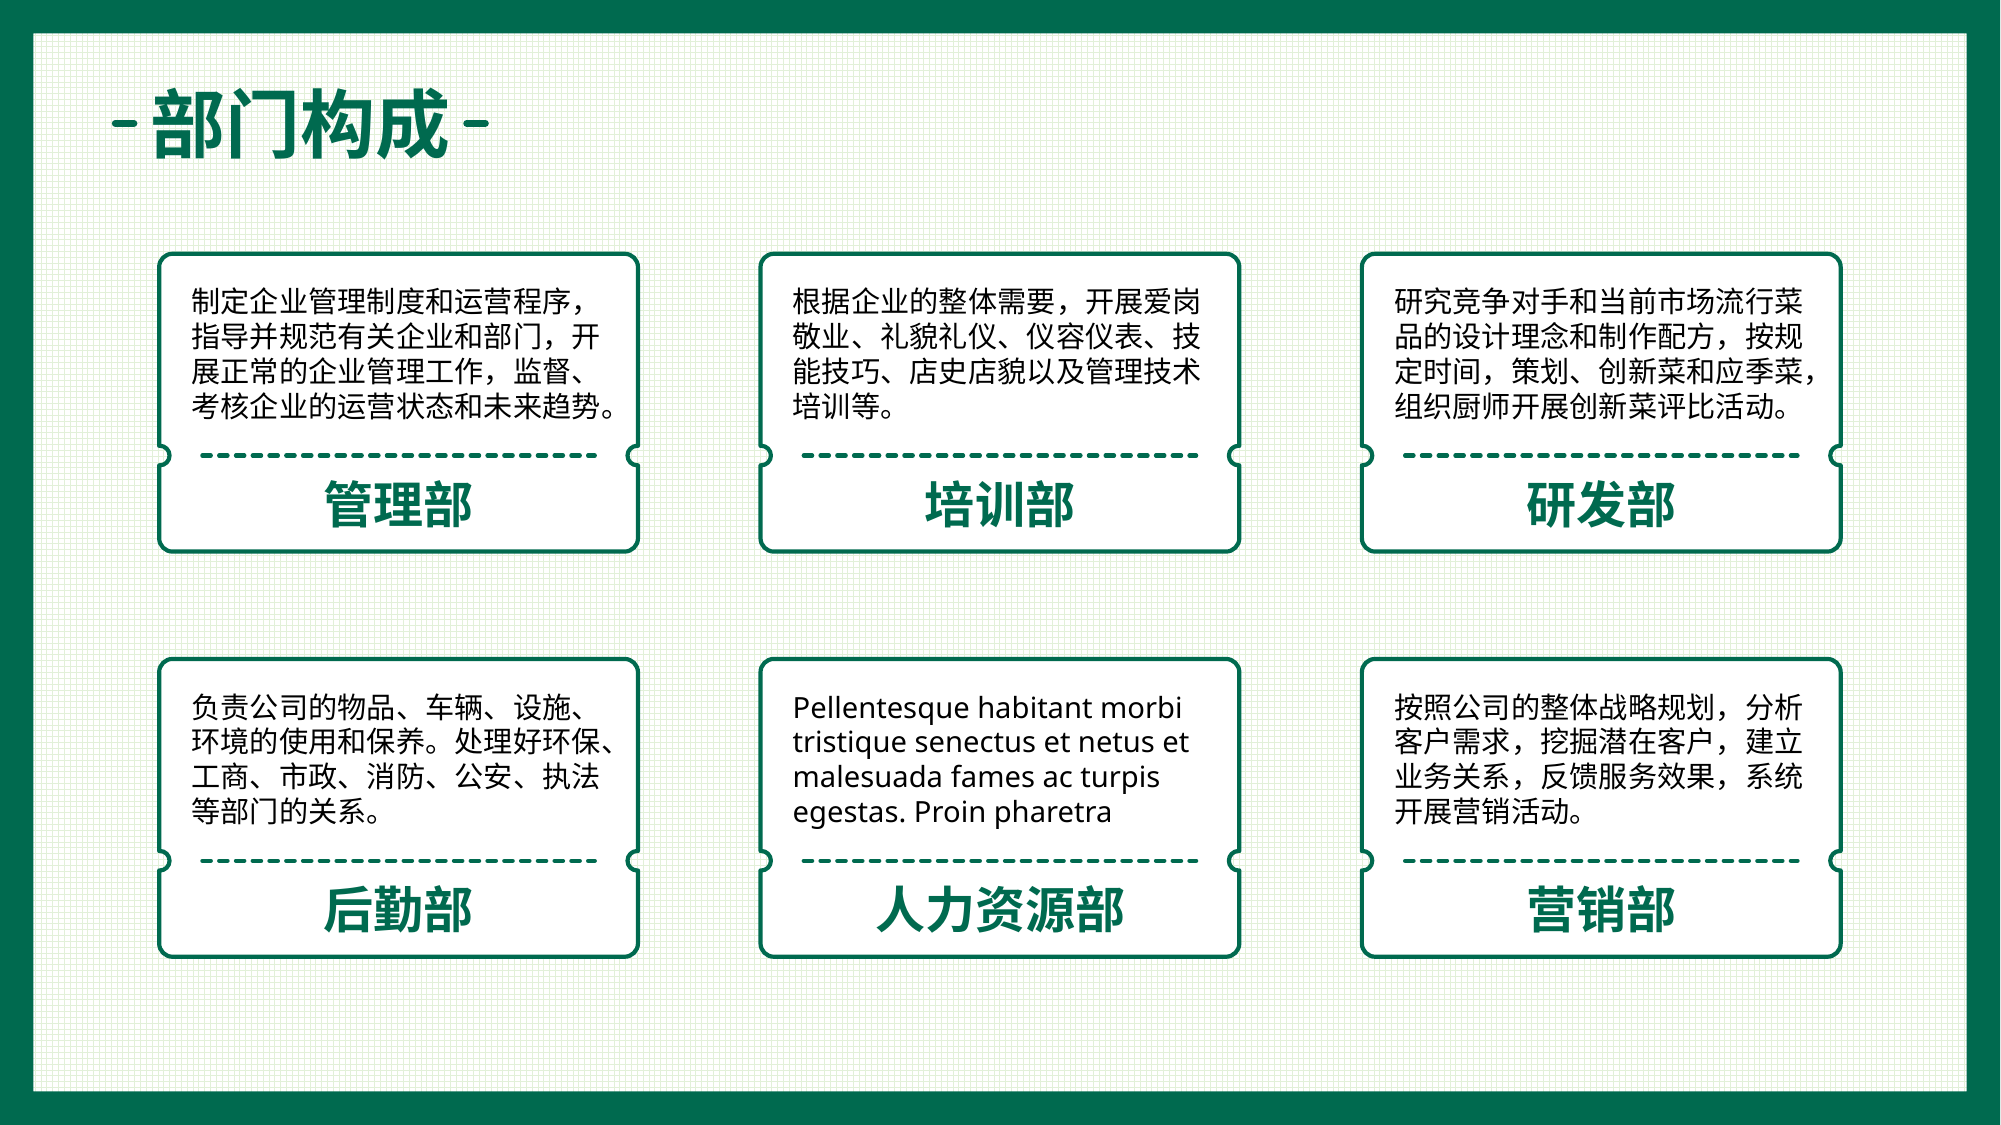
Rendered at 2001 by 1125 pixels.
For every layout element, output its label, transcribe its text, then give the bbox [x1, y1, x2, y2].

text_box 营销部 [1404, 877, 1799, 939]
text_box 后勤部 [201, 877, 596, 939]
text_box Pellentesque habitant morbi tristique senectus et netus et malesuada fames ac turpis egestas. Proin pharetra [792, 688, 1208, 829]
text_box 研究竞争对手和当前市场流行菜品的设计理念和制作配方，按规定时间，策划、创新菜和应季菜，组织厨师开展创新菜评比活动。 [1394, 283, 1809, 424]
text_box [1361, 658, 1841, 957]
text_box 根据企业的整体需要，开展爱岗敬业、礼貌礼仪、仪容仪表、技能技巧、店史店貌以及管理技术培训等。 [792, 283, 1208, 424]
text_box 培训部 [803, 472, 1197, 534]
text_box 制定企业管理制度和运营程序，指导并规范有关企业和部门，开展正常的企业管理工作，监督、考核企业的运营状态和未来趋势。 [191, 283, 606, 424]
text_box 负责公司的物品、车辆、设施、环境的使用和保养。处理好环保、工商、市政、消防、公安、执法等部门的关系。 [191, 688, 606, 829]
text_box 人力资源部 [803, 877, 1197, 939]
text_box 研发部 [1404, 472, 1799, 534]
text_box [159, 658, 638, 957]
text_box [1361, 253, 1841, 552]
text_box [159, 253, 638, 552]
text_box [760, 658, 1240, 957]
list 部门构成 [146, 77, 455, 169]
text_box 管理部 [201, 472, 596, 534]
text_box [760, 253, 1240, 552]
text_box 按照公司的整体战略规划，分析客户需求，挖掘潜在客户，建立业务关系，反馈服务效果，系统开展营销活动。 [1394, 688, 1809, 829]
